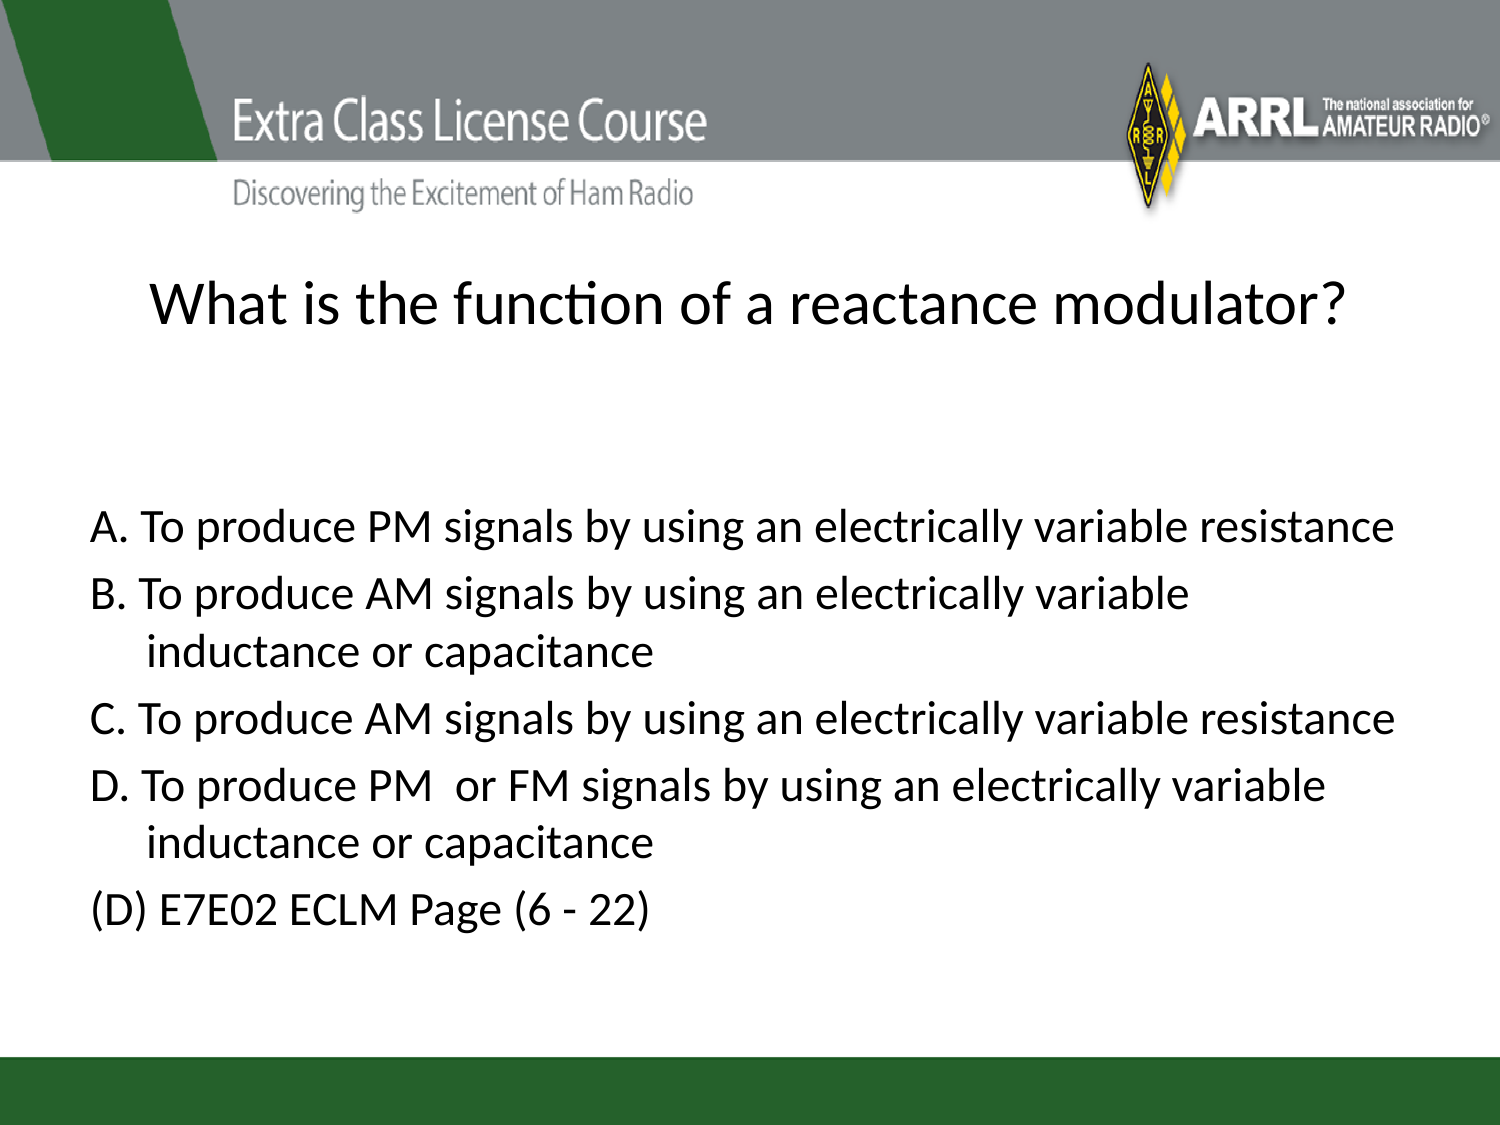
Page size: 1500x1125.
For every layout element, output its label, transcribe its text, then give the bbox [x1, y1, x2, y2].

title What is the function of a reactance modulator? [75, 254, 1425, 435]
list A. To produce PM signals by using an electrically variable resistance B. To produce AM signals by using an electrically variable inductance or capacitance C. To produce AM signals by using an electrically variable resistance D. To produce PM or FM signals by using an electrically variable inductance or capacitance (D) E7E02 ECLM Page (6 - 22) [75, 487, 1425, 1005]
picture [0, 0, 1500, 1125]
